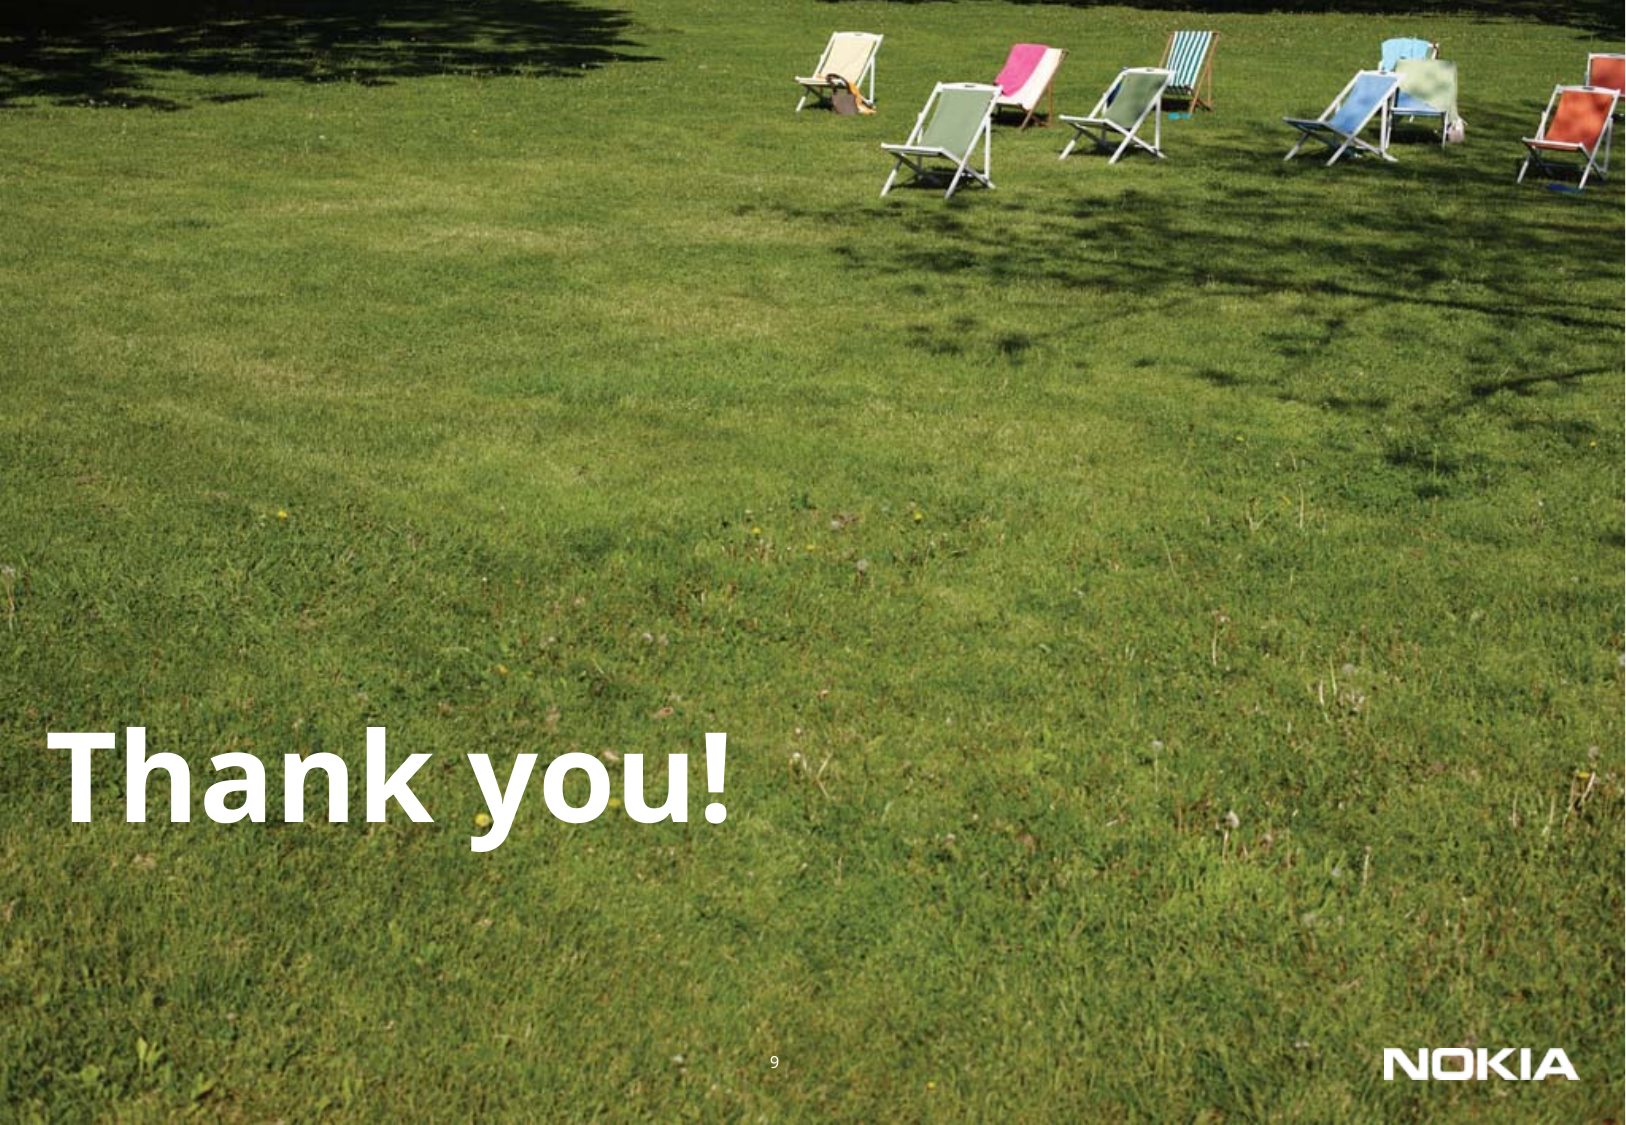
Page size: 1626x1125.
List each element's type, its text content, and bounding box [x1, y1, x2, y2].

title Thank you! [30, 594, 1195, 951]
picture [0, 0, 1626, 1125]
